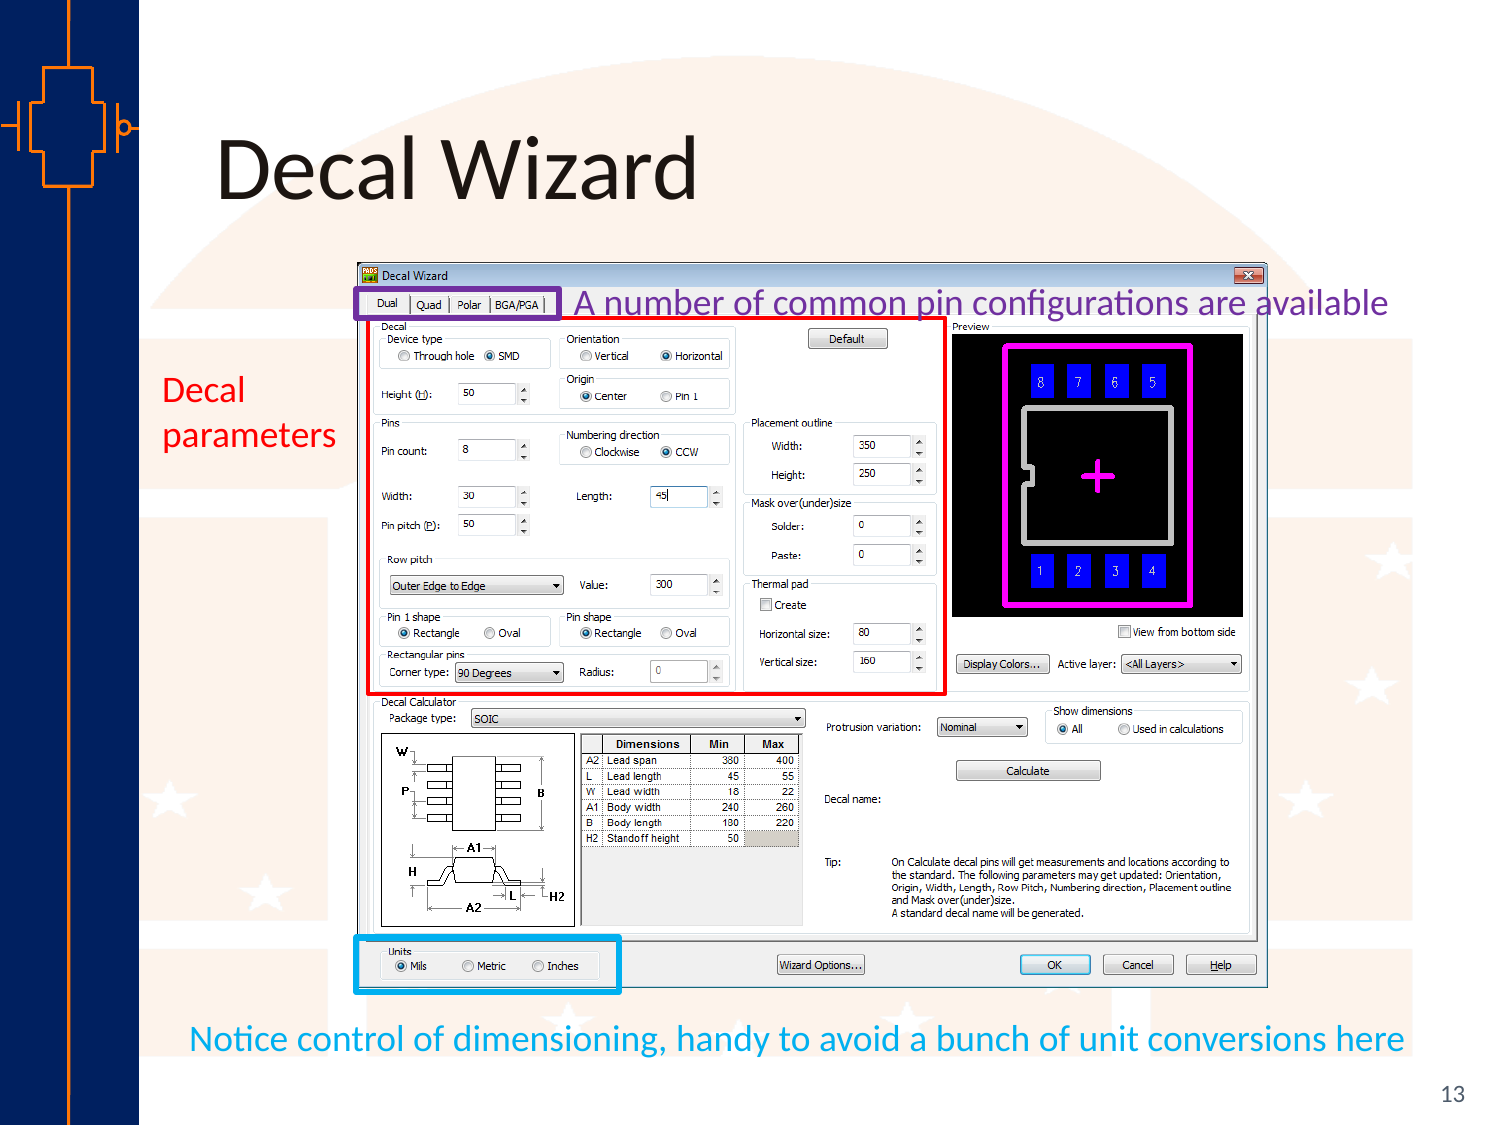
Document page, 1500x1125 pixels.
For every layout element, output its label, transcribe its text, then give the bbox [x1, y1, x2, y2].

text_box Decal parameters [147, 357, 346, 463]
slide_number 13 [1425, 1062, 1488, 1123]
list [357, 262, 1268, 988]
title Decal Wizard [200, 37, 1388, 225]
text_box Notice control of dimensioning, handy to avoid a bunch of unit conversions here [174, 1006, 1422, 1066]
text_box A number of common pin configurations are available [1269, 270, 1405, 331]
